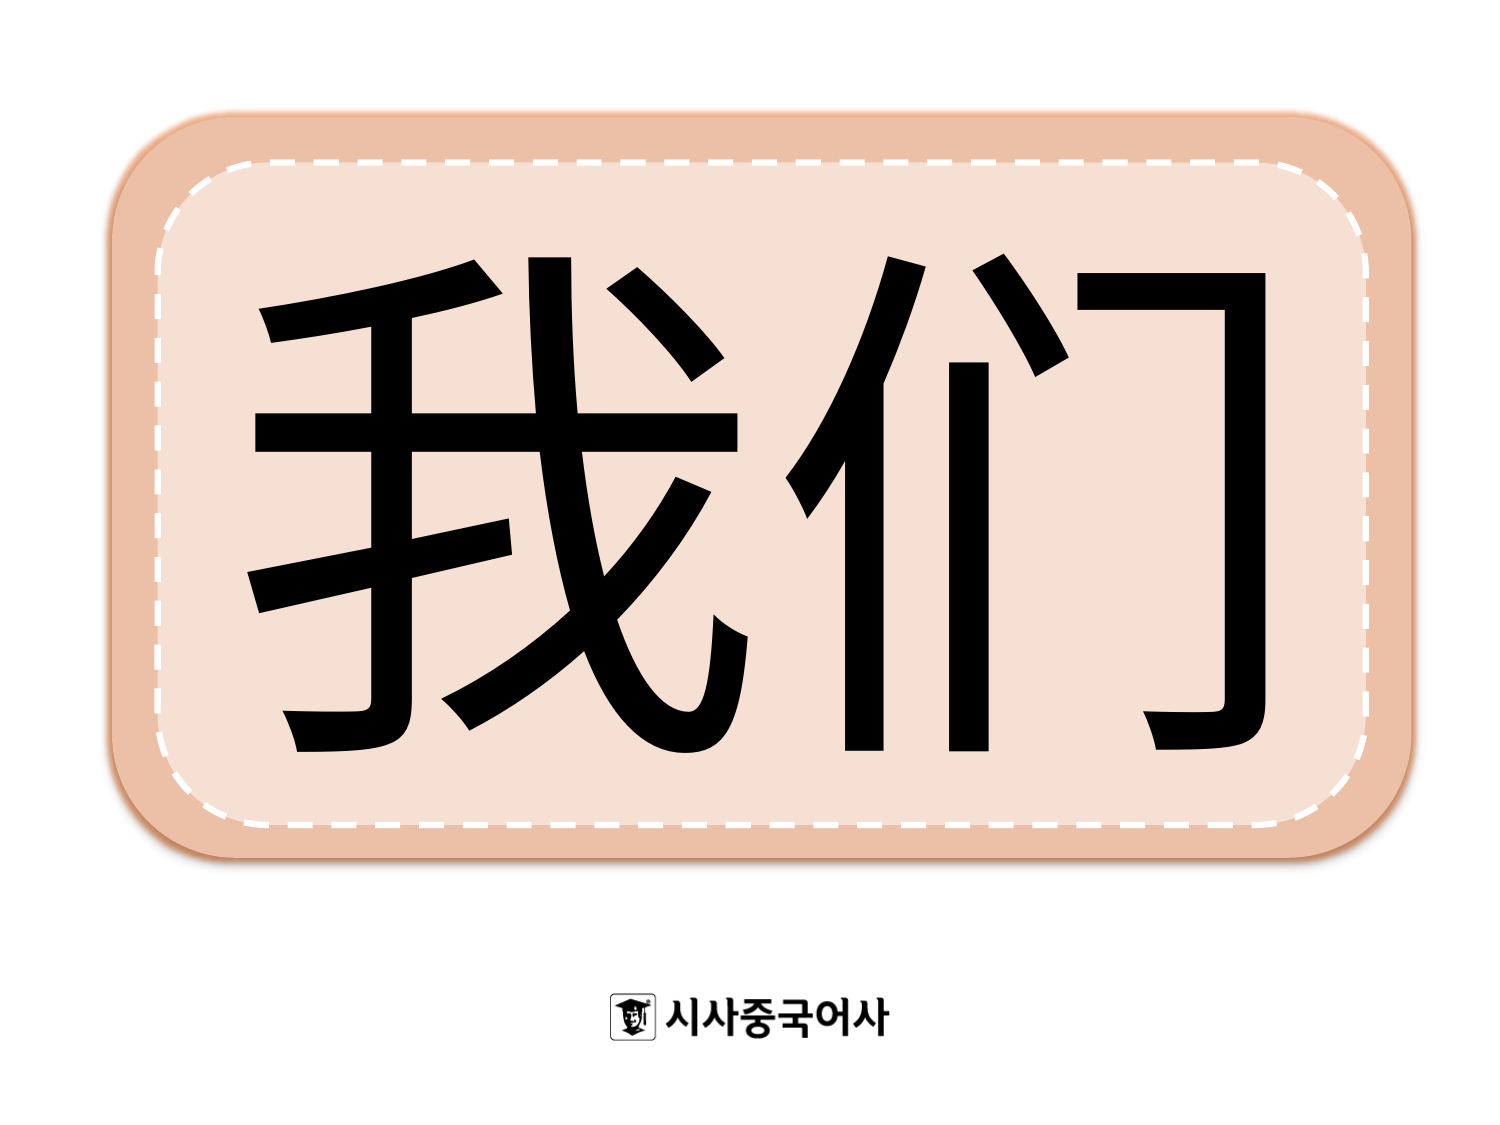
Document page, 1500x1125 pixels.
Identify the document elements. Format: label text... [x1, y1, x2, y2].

picture [602, 987, 898, 1047]
text_box 我们 [162, 160, 1371, 824]
